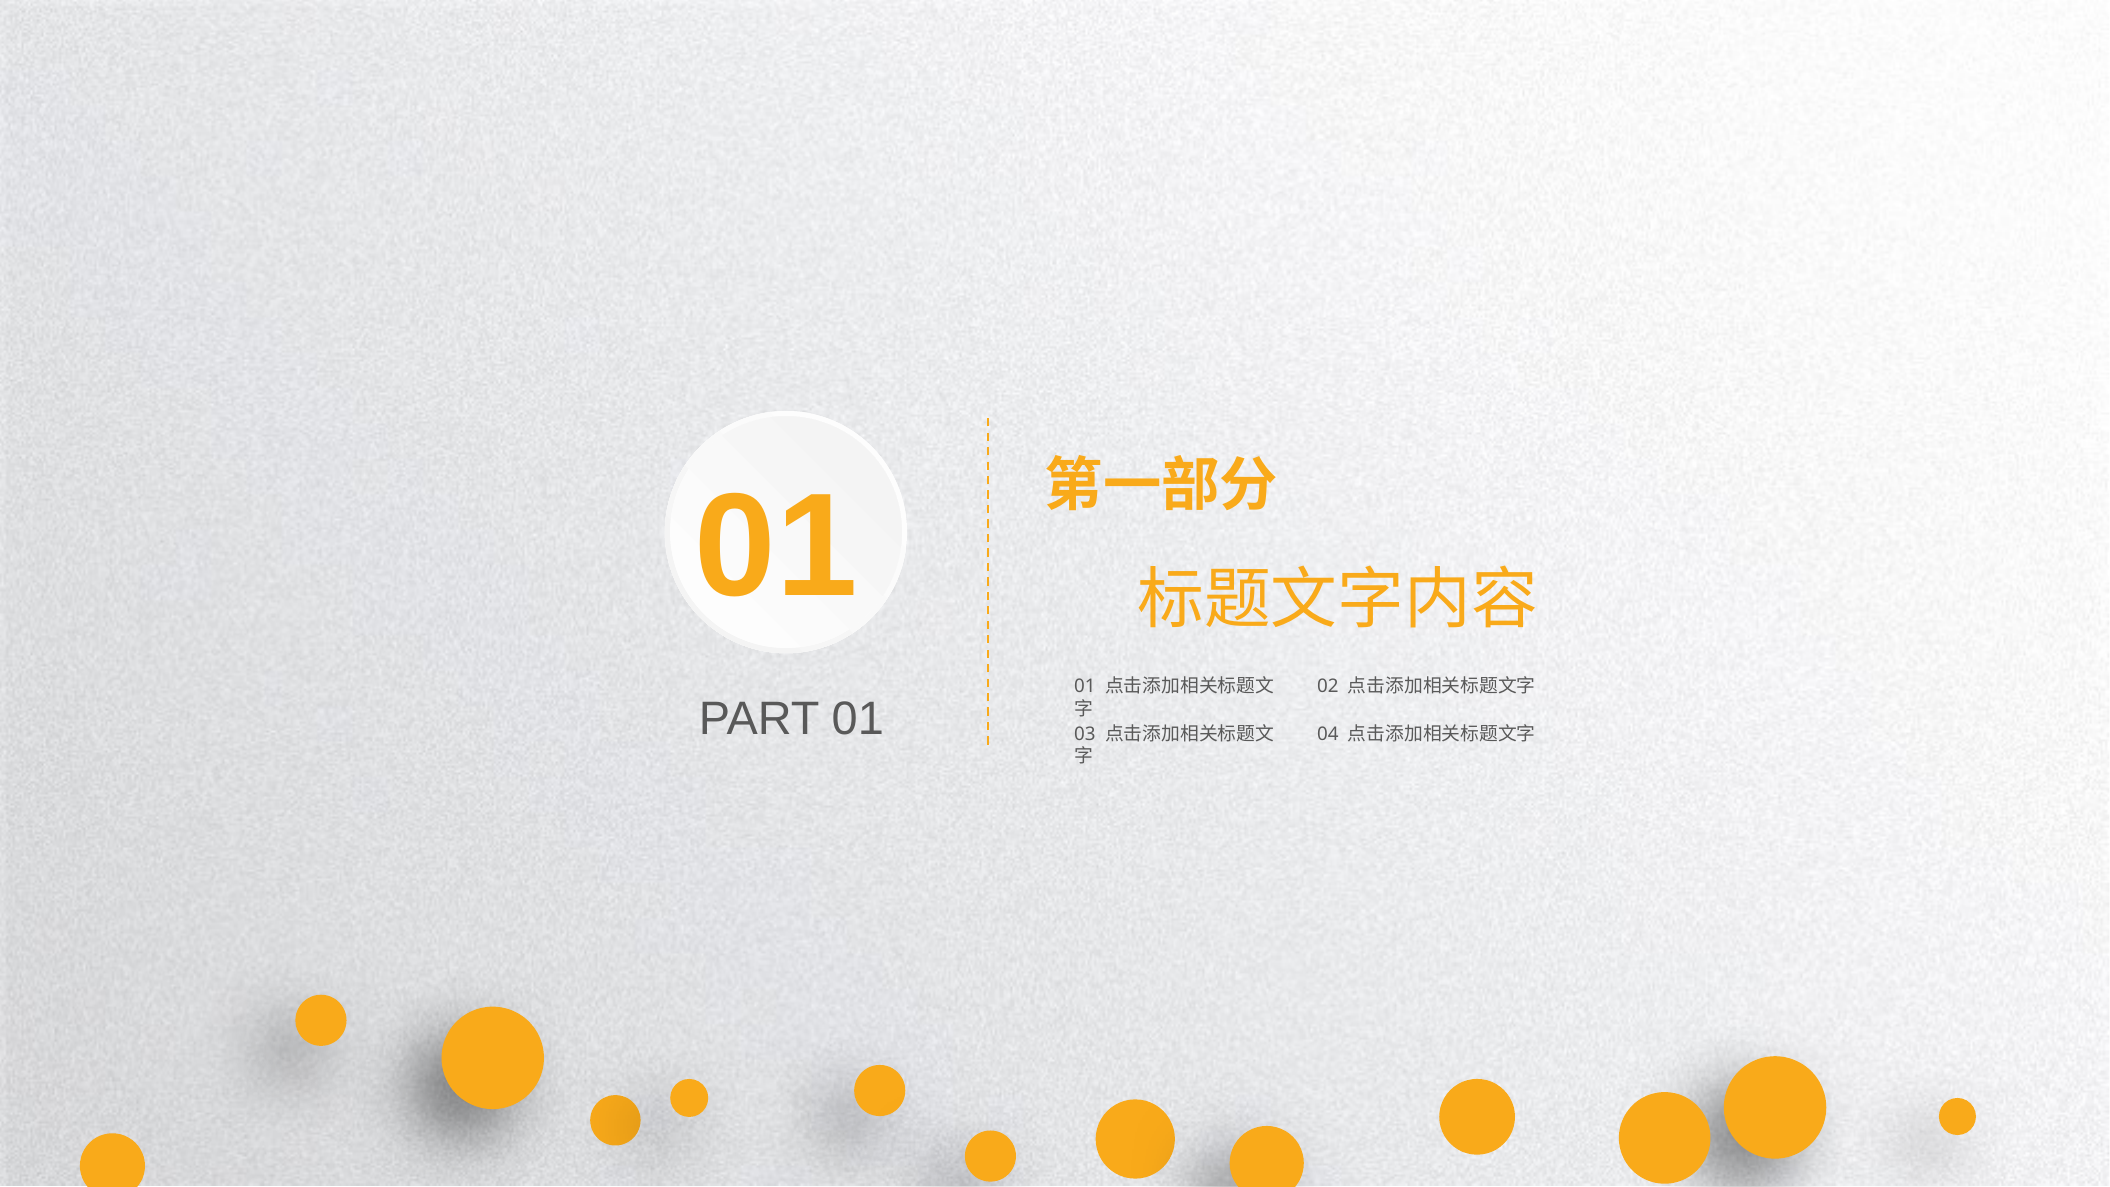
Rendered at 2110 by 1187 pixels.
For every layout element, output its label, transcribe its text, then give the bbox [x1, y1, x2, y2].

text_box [295, 994, 347, 1046]
text_box 第一部分 标题文字内容 [1011, 439, 1568, 651]
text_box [1439, 1078, 1515, 1155]
text_box 01 点击添加相关标题文字 [1060, 666, 1306, 714]
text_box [1095, 1099, 1175, 1179]
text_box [1723, 1056, 1827, 1159]
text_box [1229, 1125, 1304, 1187]
text_box PART 01 [698, 687, 908, 745]
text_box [79, 1133, 145, 1187]
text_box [964, 1130, 1016, 1182]
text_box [664, 410, 908, 654]
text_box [590, 1095, 641, 1146]
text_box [441, 1006, 544, 1110]
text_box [670, 1078, 709, 1117]
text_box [1618, 1092, 1711, 1184]
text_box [1938, 1097, 1976, 1136]
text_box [854, 1064, 906, 1117]
picture [0, 0, 2110, 1186]
text_box 04 点击添加相关标题文字 [1303, 714, 1560, 751]
text_box 02 点击添加相关标题文字 [1303, 666, 1560, 704]
text_box 03 点击添加相关标题文字 [1060, 714, 1306, 774]
